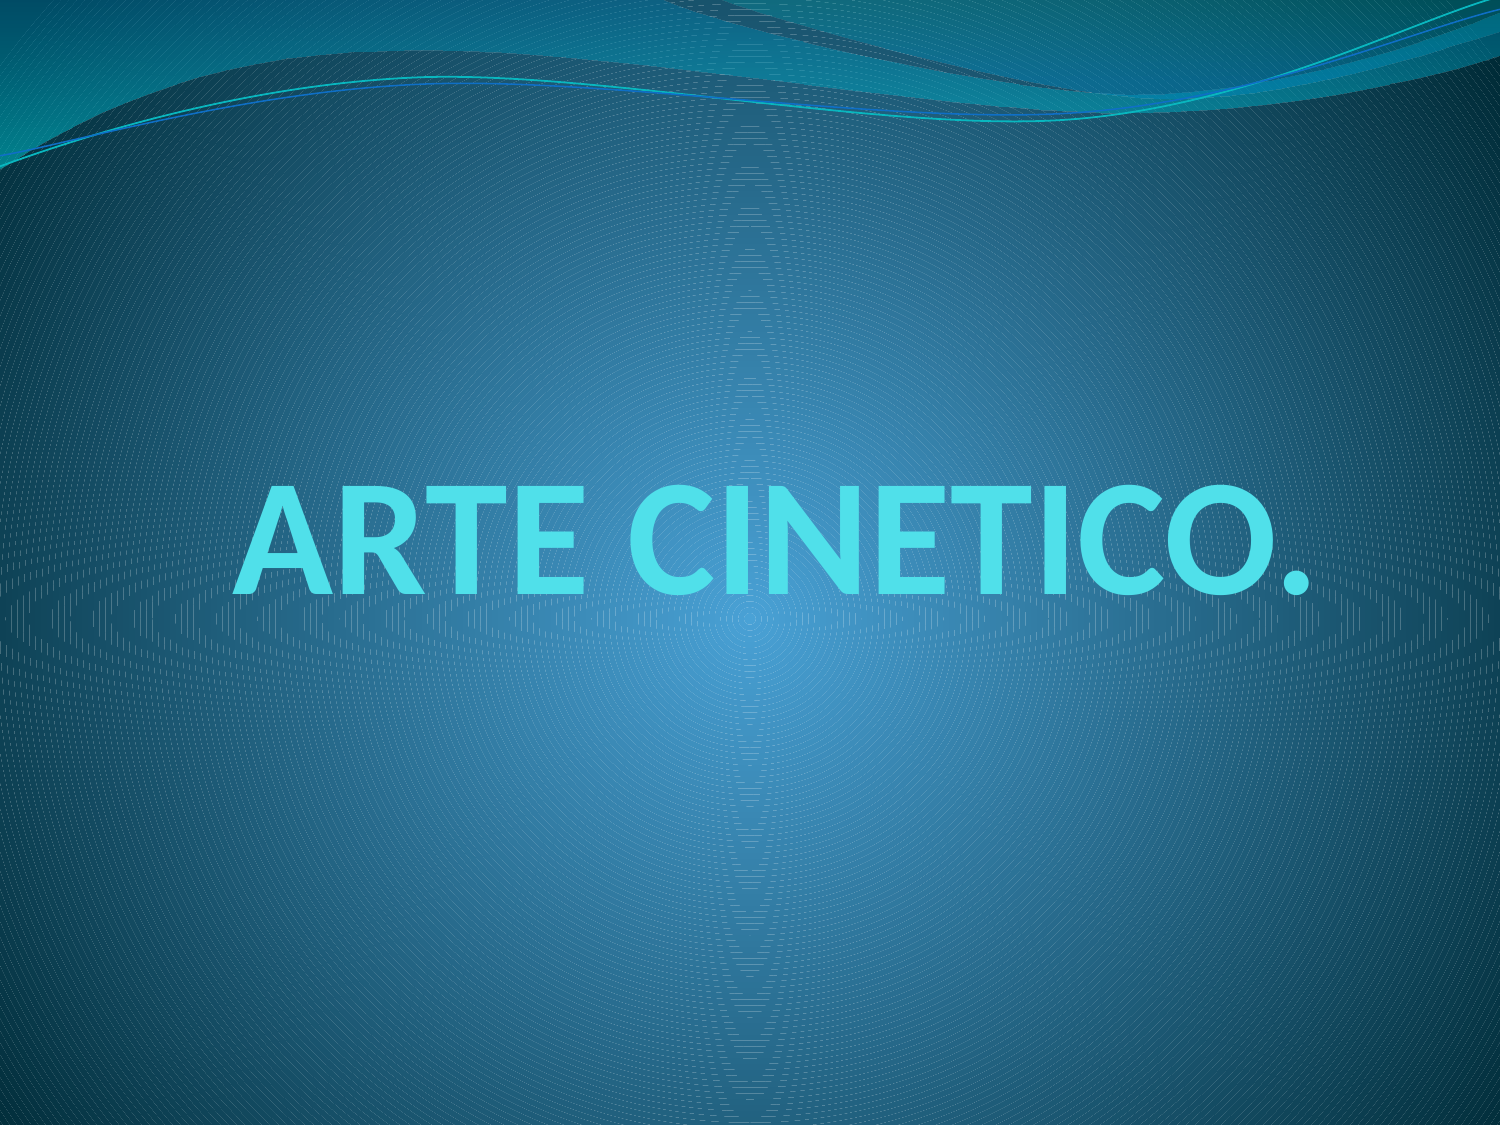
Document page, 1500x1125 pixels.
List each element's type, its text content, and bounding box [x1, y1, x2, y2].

title ARTE CINETICO. [35, 328, 1324, 629]
